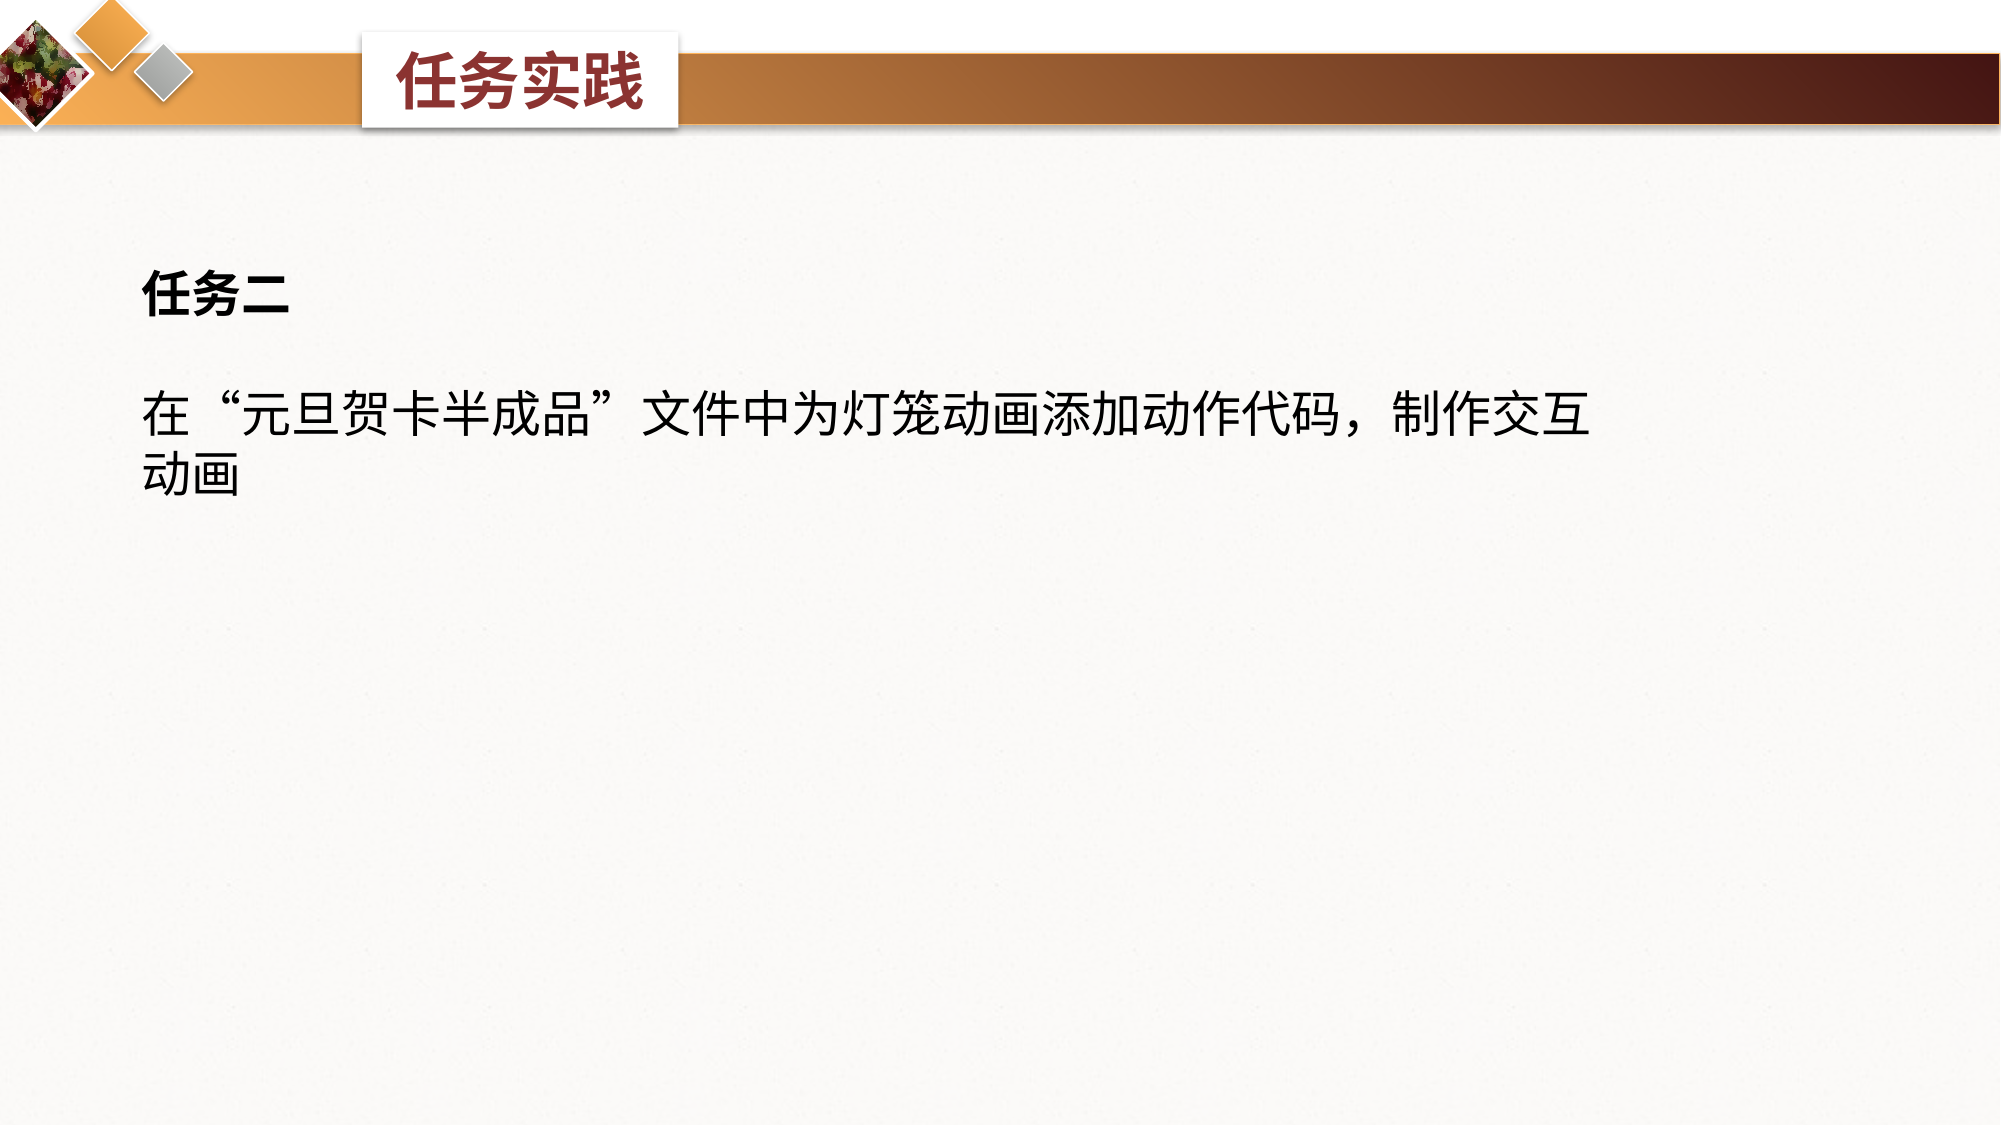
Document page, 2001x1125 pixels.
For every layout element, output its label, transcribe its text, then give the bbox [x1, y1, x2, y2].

picture [0, 21, 88, 126]
text_box 任务二 在“元旦贺卡半成品”文件中为灯笼动画添加动作代码，制作交互动画 [125, 255, 1622, 511]
